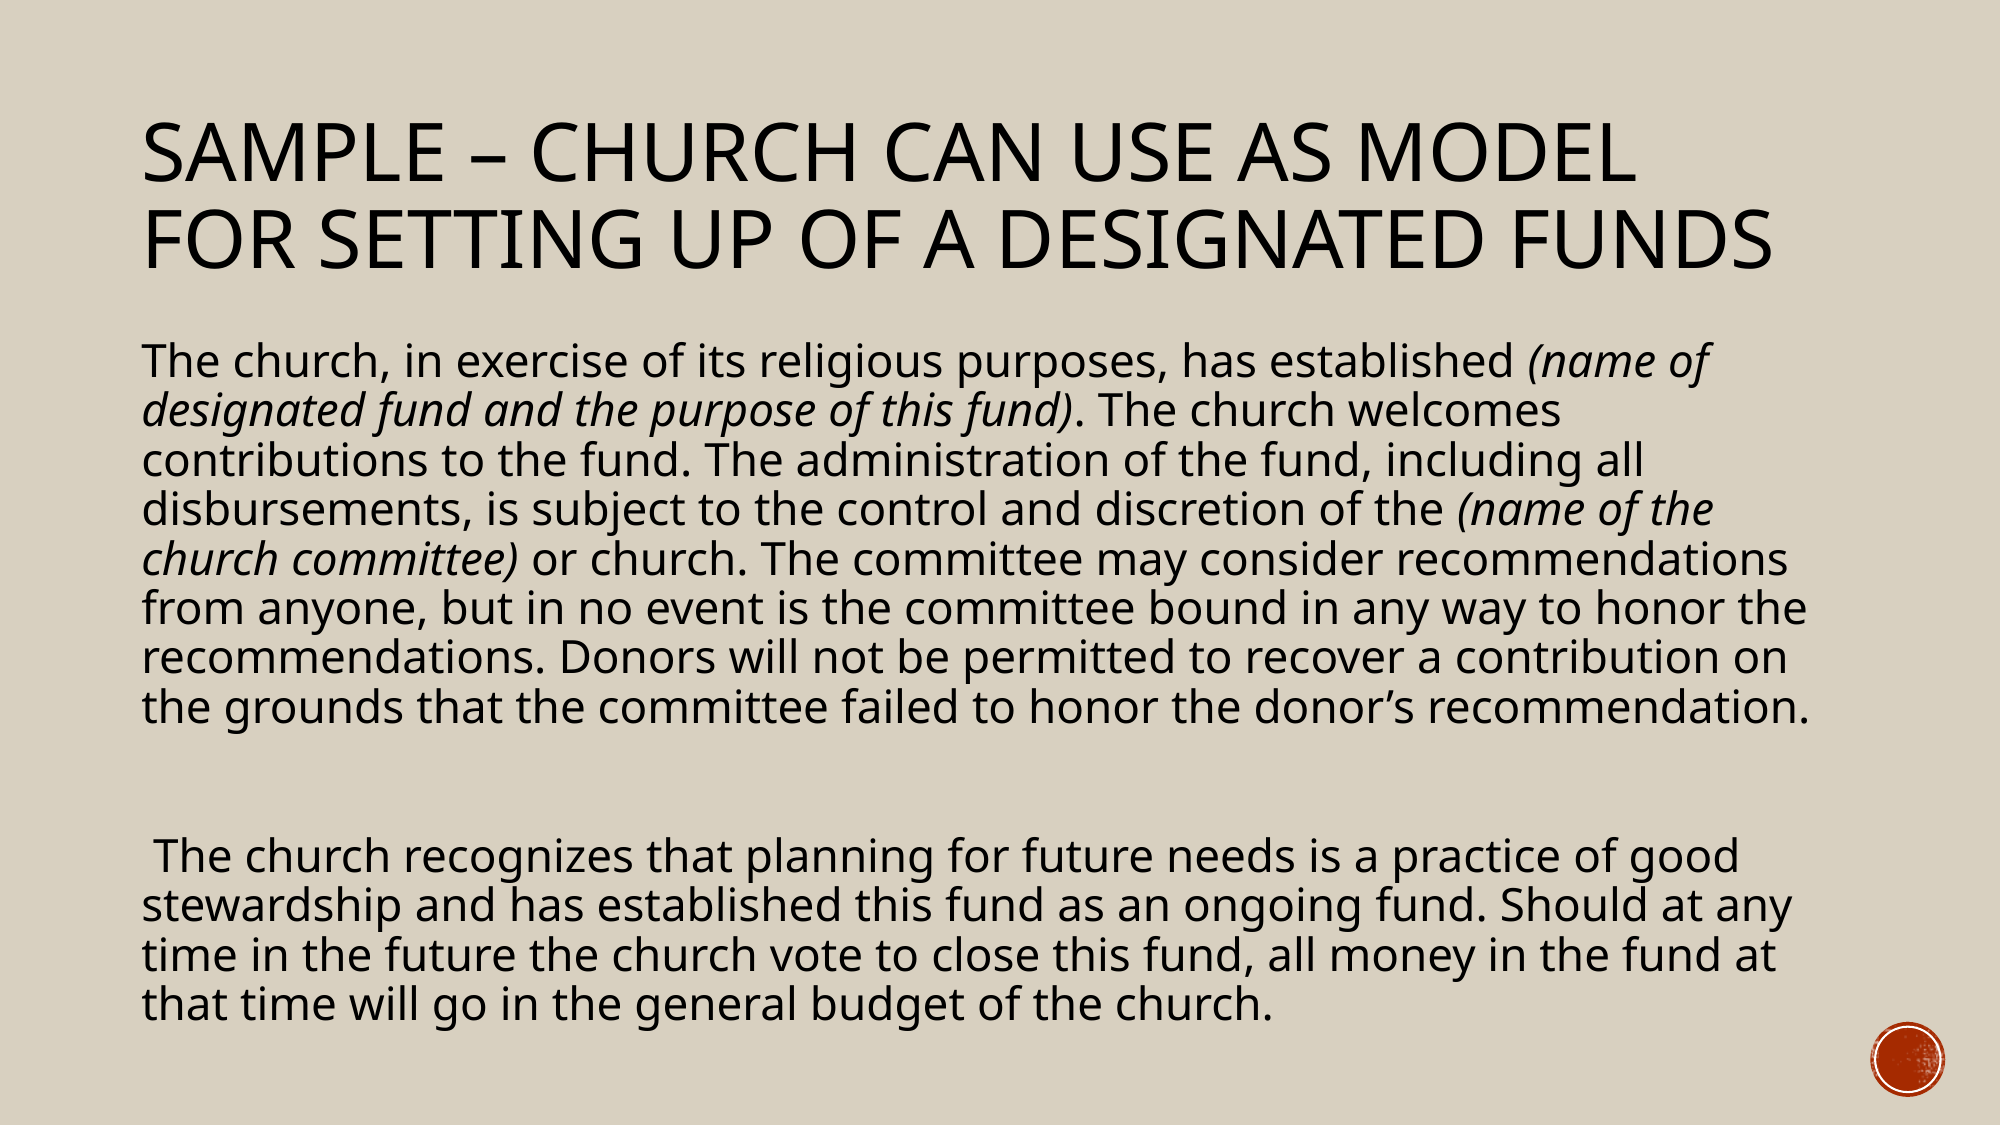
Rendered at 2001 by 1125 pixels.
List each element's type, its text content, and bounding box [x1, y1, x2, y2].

title Sample – Church can Use as model for setting up of a designated funds [126, 66, 1825, 330]
list The church, in exercise of its religious purposes, has established (name of designated fund and the purpose of this fund). The church welcomes contributions to the fund. The administration of the fund, including all disbursements, is subject to the control and discretion of the (name of the church committee) or church. The committee may consider recommendations from anyone, but in no event is the committee bound in any way to honor the recommendations. Donors will not be permitted to recover a contribution on the grounds that the committee failed to honor the donor’s recommendation. The church recognizes that planning for future needs is a practice of good stewardship and has established this fund as an ongoing fund. Should at any time in the future the church vote to close this fund, all money in the fund at that time will go in the general budget of the church. [126, 330, 1849, 1015]
